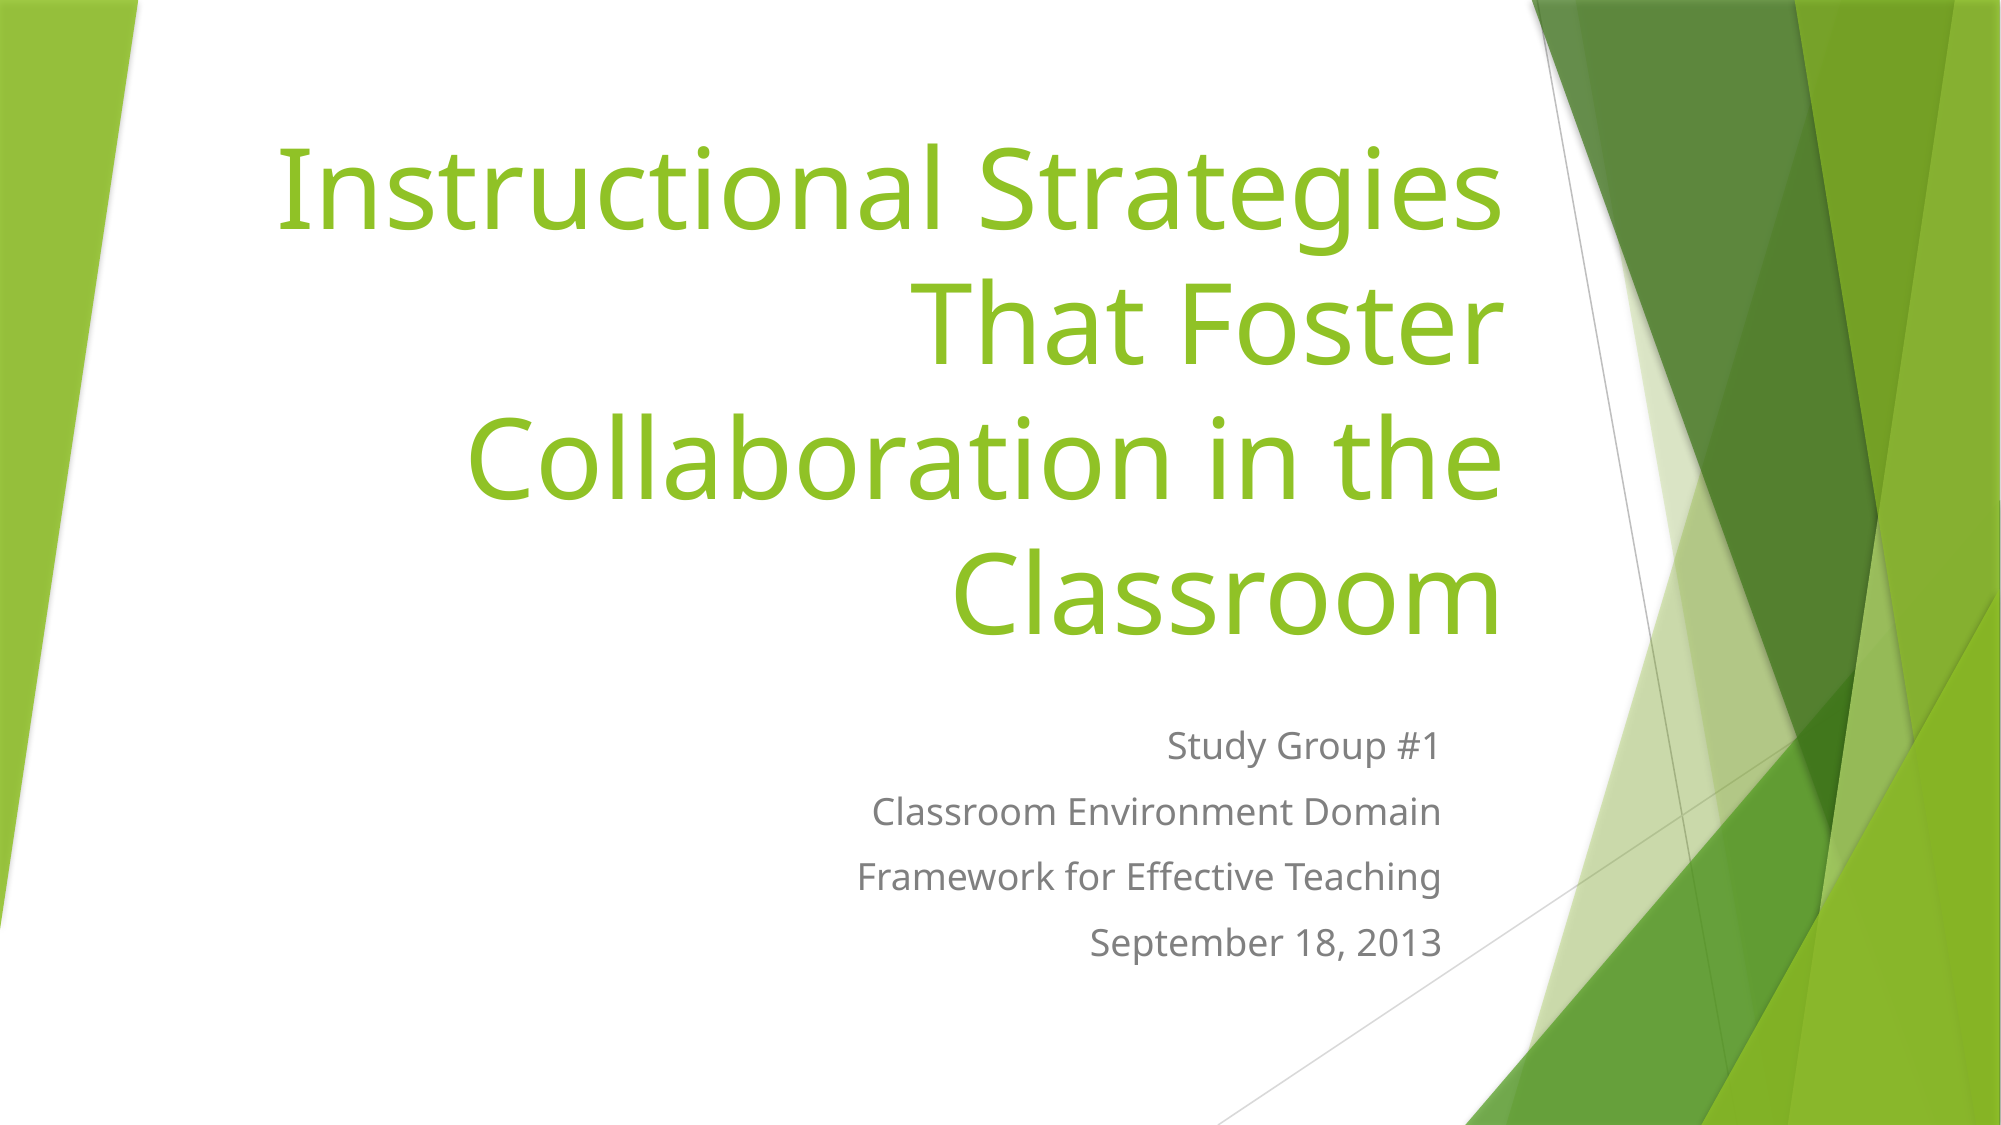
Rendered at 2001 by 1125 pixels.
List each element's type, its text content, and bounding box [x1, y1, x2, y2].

title Instructional Strategies That Foster Collaboration in the Classroom [247, 394, 1522, 665]
subtitle Study Group #1 Classroom Environment Domain Framework for Effective Teaching September 18, 2013 [105, 714, 1458, 1061]
